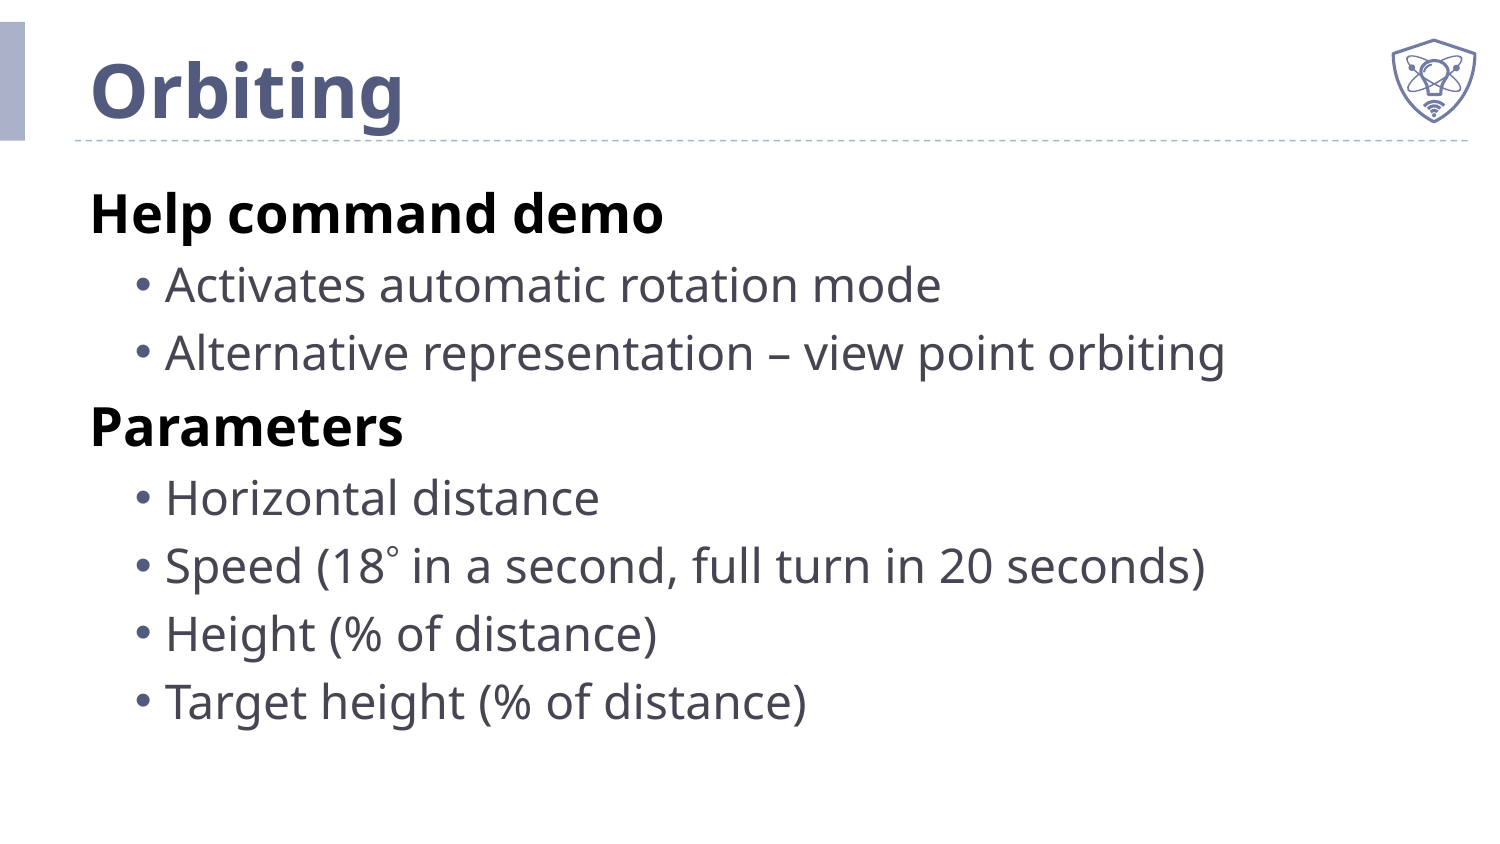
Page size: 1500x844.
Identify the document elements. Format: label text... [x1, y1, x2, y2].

list Help command demo Activates automatic rotation mode Alternative representation – view point orbiting Parameters Horizontal distance Speed (18 in a second, full turn in 20 seconds) Height (% of distance) Target height (% of distance) [75, 171, 1475, 835]
title Orbiting [75, 18, 1475, 141]
